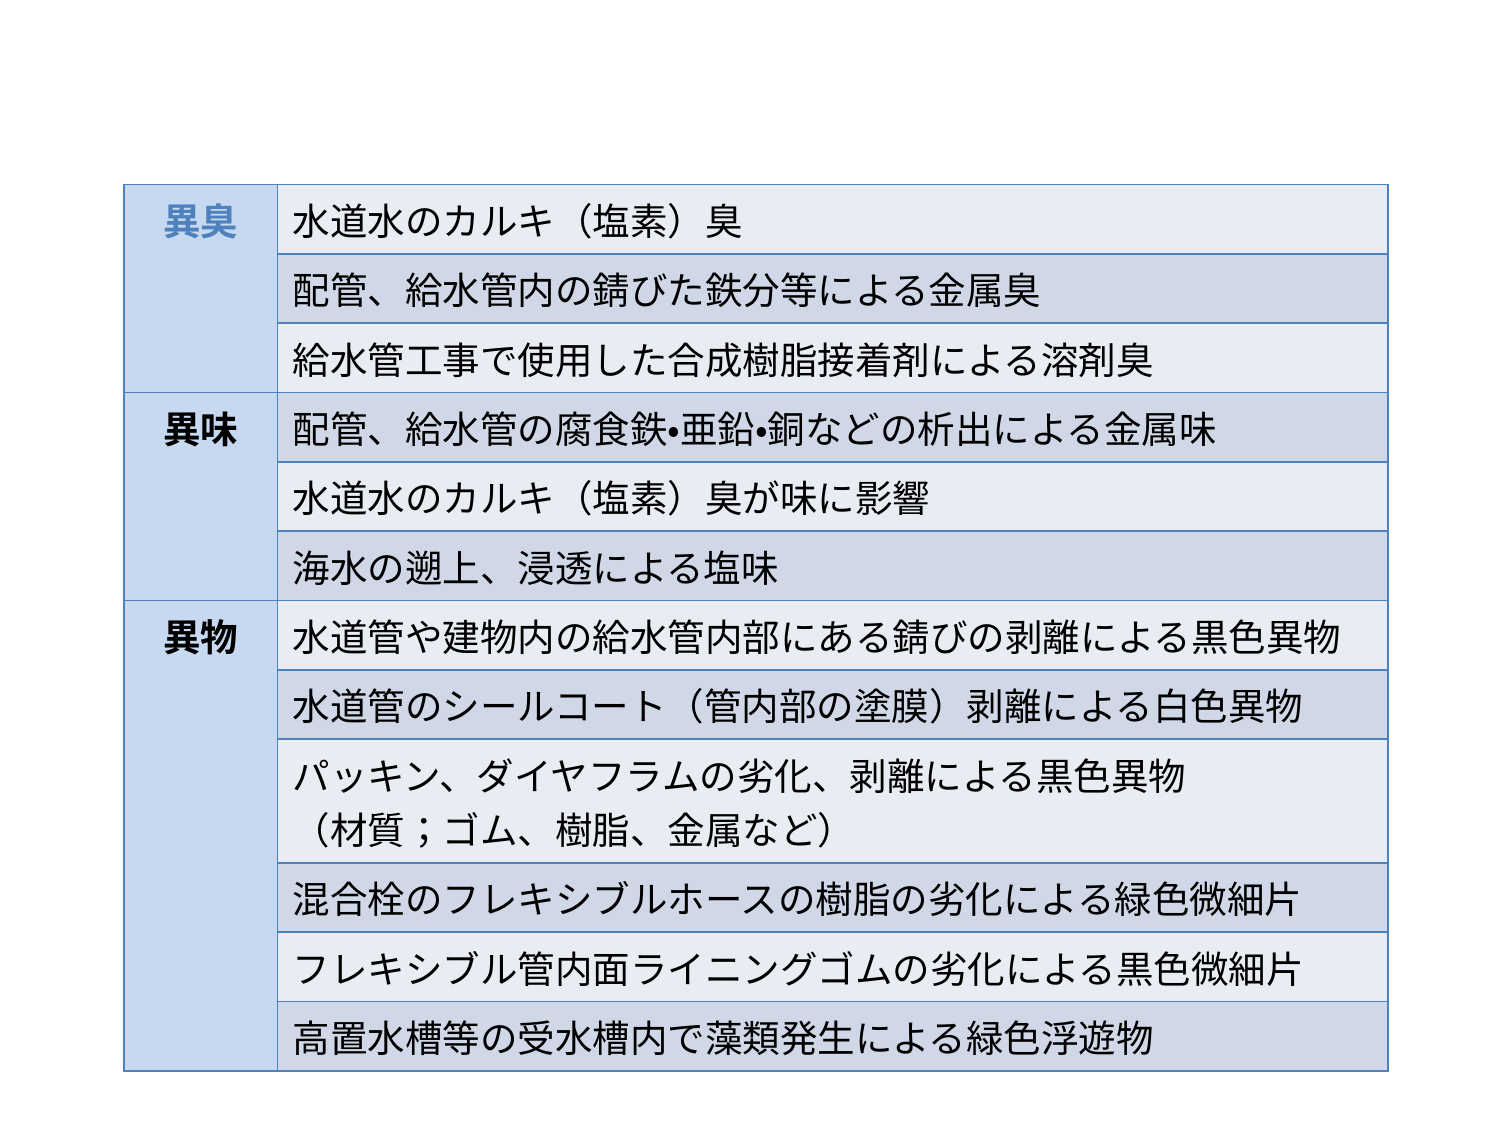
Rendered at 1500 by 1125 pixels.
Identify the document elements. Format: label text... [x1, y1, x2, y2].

table_cell 海水の遡上、浸透による塩味 [278, 532, 1387, 600]
table_cell 配管、給水管の腐食鉄・亜鉛・銅などの析出による金属味 [278, 393, 1387, 461]
table_cell 異物 [125, 601, 277, 1070]
table_cell 給水管工事で使用した合成樹脂接着剤による溶剤臭 [278, 324, 1387, 392]
table_cell パッキン、ダイヤフラムの劣化、剥離による黒色異物 （材質；ゴム、樹脂、金属など） [278, 740, 1387, 862]
table_cell 水道管のシールコート（管内部の塗膜）剥離による白色異物 [278, 671, 1387, 738]
table_cell 混合栓のフレキシブルホースの樹脂の劣化による緑色微細片 [278, 864, 1387, 931]
table_cell 異味 [125, 393, 277, 600]
table_cell 水道水のカルキ（塩素）臭が味に影響 [278, 463, 1387, 530]
table_cell 配管、給水管内の錆びた鉄分等による金属臭 [278, 255, 1387, 322]
table_header 水道水のカルキ（塩素）臭 [278, 185, 1387, 253]
table_cell 高置水槽等の受水槽内で藻類発生による緑色浮遊物 [278, 1002, 1387, 1070]
table_cell 水道管や建物内の給水管内部にある錆びの剥離による黒色異物 [278, 601, 1387, 669]
table_cell フレキシブル管内面ライニングゴムの劣化による黒色微細片 [278, 933, 1387, 1001]
table_header 異臭 [125, 185, 277, 392]
